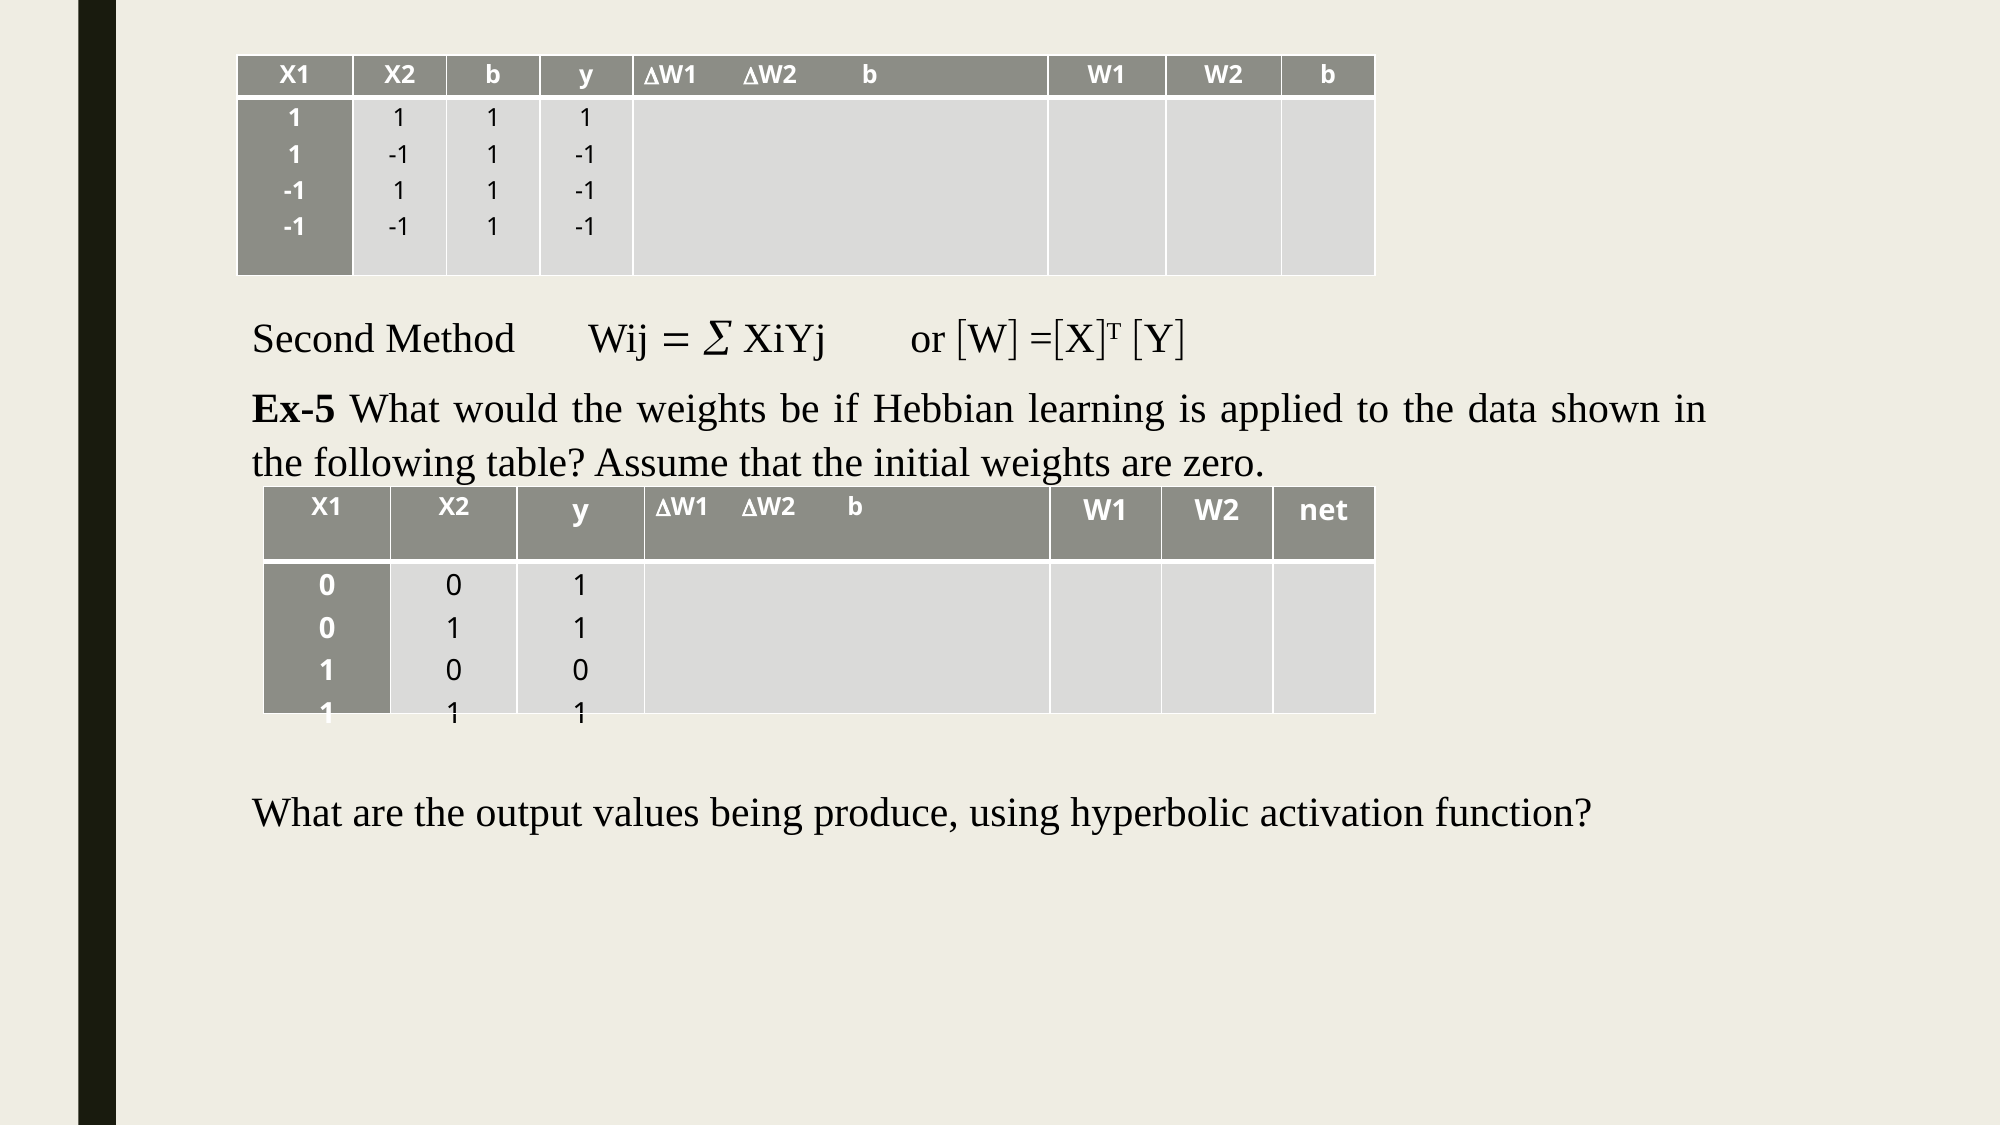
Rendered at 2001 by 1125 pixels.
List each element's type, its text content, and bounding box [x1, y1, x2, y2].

table_cell 1 1 1 1 [447, 100, 539, 275]
table_header b [447, 56, 539, 95]
table_cell 1 -1 -1 -1 [541, 100, 632, 275]
table_cell 1 -1 1 -1 [354, 100, 446, 275]
table_header b [1282, 56, 1374, 95]
table_header W1 W2 b [645, 487, 1049, 559]
table_header y [541, 56, 632, 95]
table_header W1 [1049, 56, 1165, 95]
table_cell [1051, 564, 1161, 713]
table_header X2 [354, 56, 446, 95]
text_box Second Method Wij   XiYj or W =XT Y Ex-5 What would the weights be if Hebbian learning is applied to the data shown in the following table? Assume that the initial weights are zero. What are the output values being produce, using hyperbolic activation function? [237, 299, 1723, 983]
table_cell [1167, 100, 1281, 275]
table_header X1 [238, 56, 352, 95]
table_header W2 [1162, 487, 1272, 559]
table_header W1 W2 b [634, 56, 1047, 95]
table_cell [1162, 564, 1272, 713]
table_cell [1274, 564, 1374, 713]
table_cell 1 1 -1 -1 [238, 100, 352, 275]
table_header y [518, 487, 644, 559]
table_cell 0 0 1 1 [264, 564, 390, 713]
table_cell [645, 564, 1049, 713]
table_cell [1049, 100, 1165, 275]
table_cell 1 1 0 1 [518, 564, 644, 713]
table_header W2 [1167, 56, 1281, 95]
table_cell [634, 100, 1047, 275]
table_header X1 [264, 487, 390, 559]
table_header net [1274, 487, 1374, 559]
table_header X2 [391, 487, 516, 559]
table_cell 0 1 0 1 [391, 564, 516, 713]
table_cell [1282, 100, 1374, 275]
table_header W1 [1051, 487, 1161, 559]
